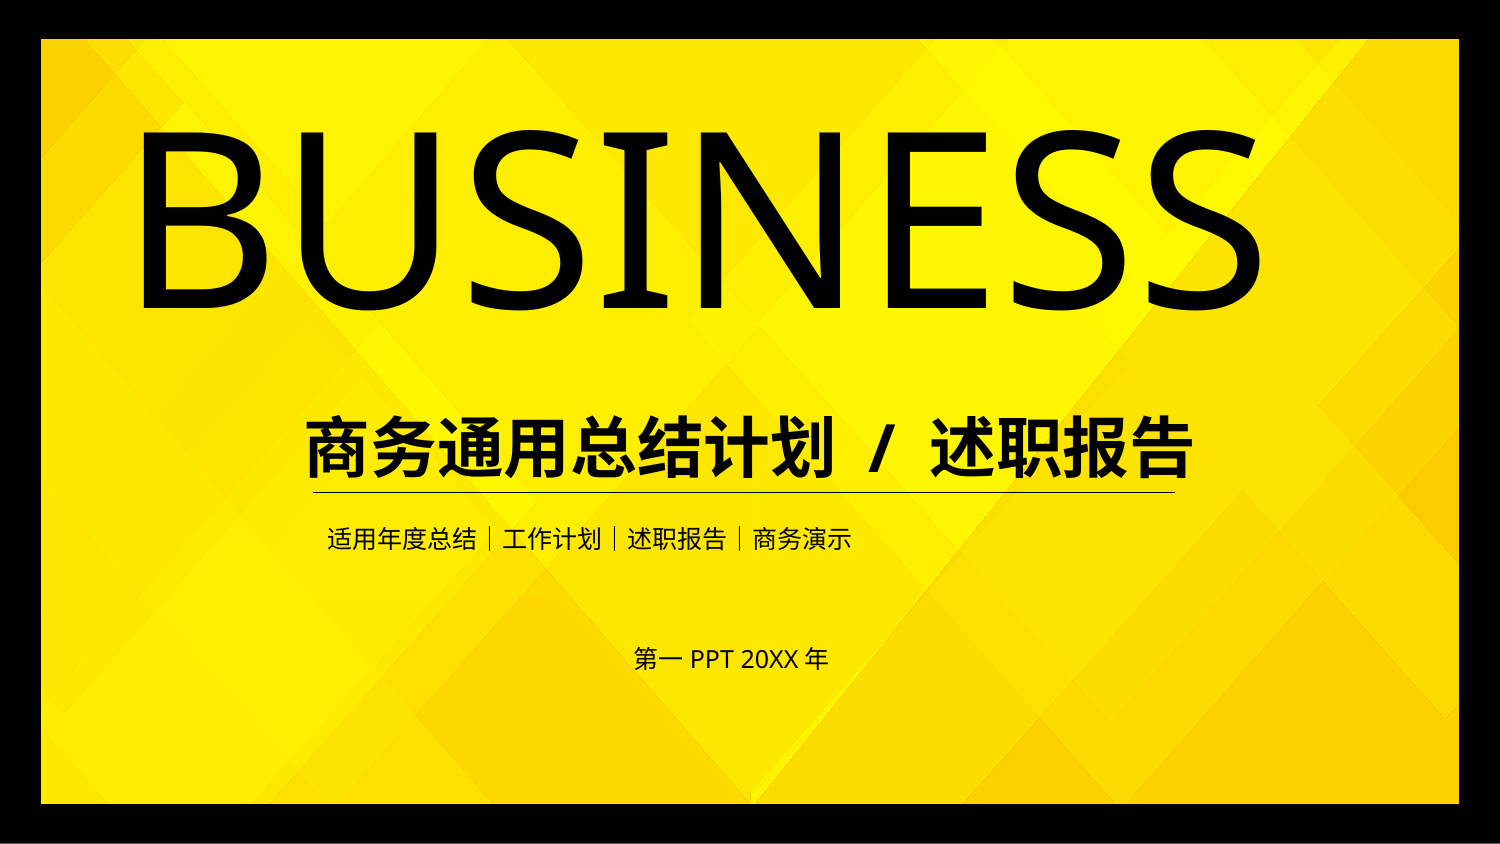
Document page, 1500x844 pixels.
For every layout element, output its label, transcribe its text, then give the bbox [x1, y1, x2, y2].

text_box BUSINESS [105, 55, 1395, 366]
text_box 商务通用总结计划 / 述职报告 [217, 398, 1283, 493]
text_box 第一PPT 20XX年 [618, 636, 861, 681]
picture [41, 39, 1459, 804]
text_box 适用年度总结｜工作计划｜述职报告｜商务演示 [312, 516, 1176, 562]
